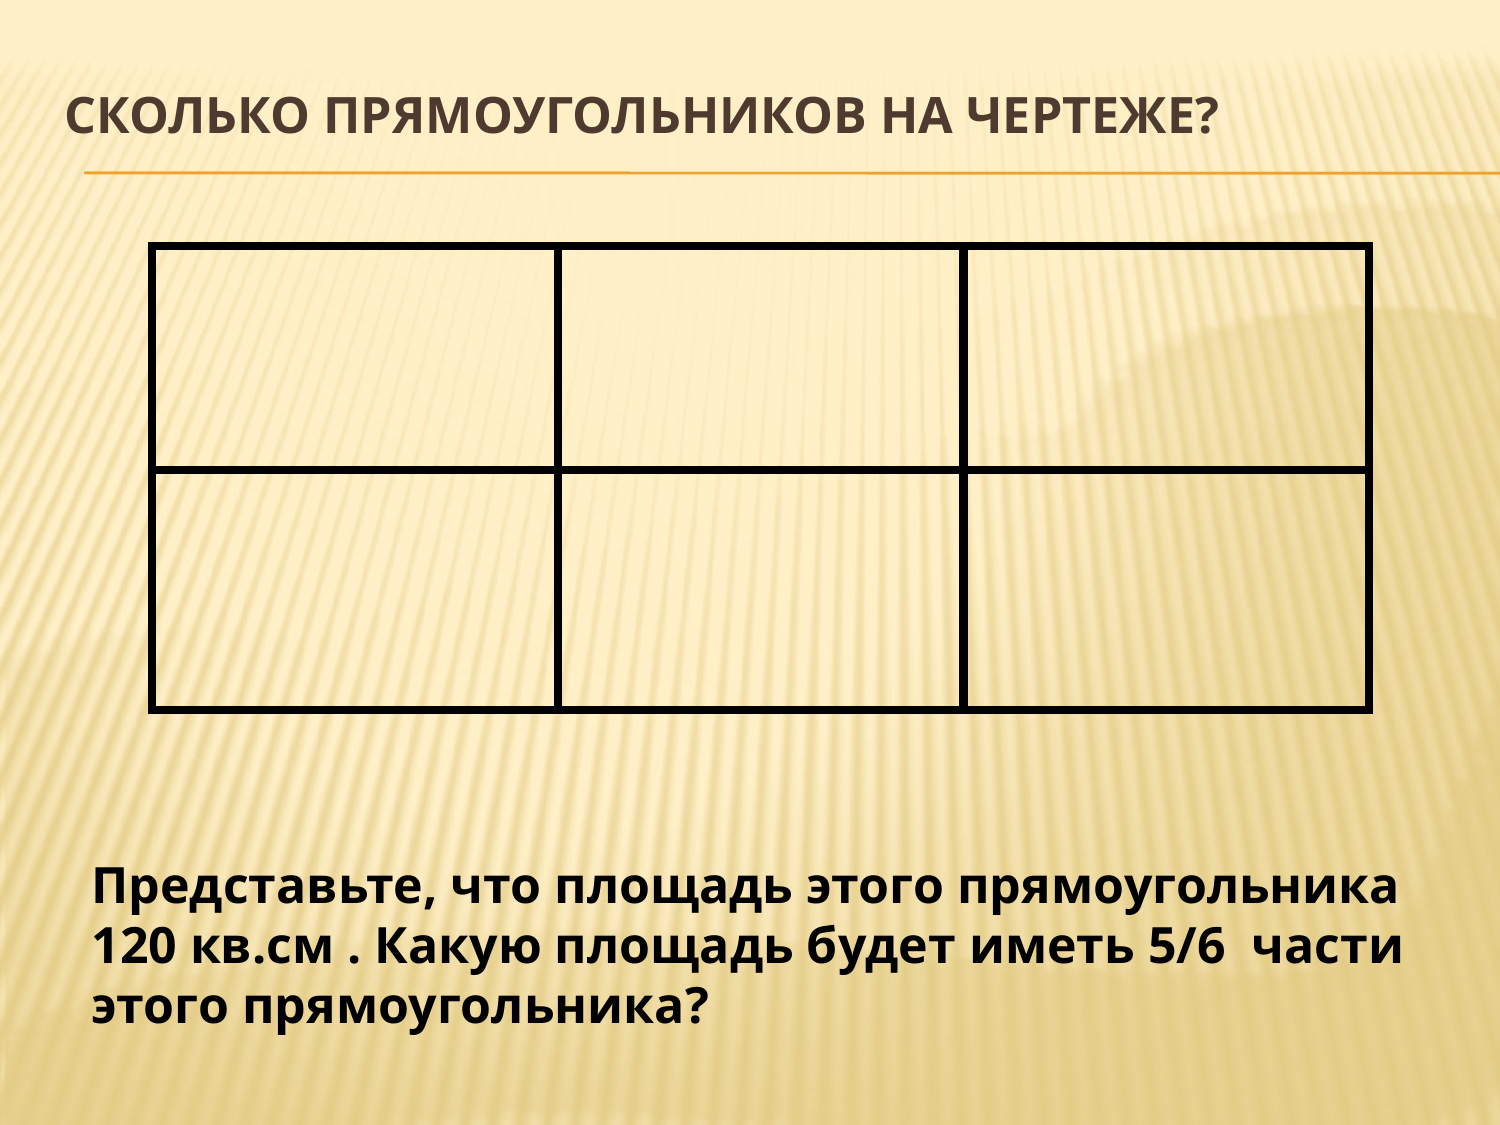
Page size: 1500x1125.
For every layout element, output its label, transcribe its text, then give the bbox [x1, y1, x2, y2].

table_header [562, 250, 959, 466]
table_header [968, 250, 1365, 466]
text_box Представьте, что площадь этого прямоугольника 120 кв.см . Какую площадь будет иметь 5/6 части этого прямоугольника? [76, 845, 1459, 1086]
table_cell [562, 474, 959, 706]
table_cell [156, 474, 554, 706]
table_cell [968, 474, 1365, 706]
title Сколько прямоугольников на чертеже? [50, 75, 1475, 213]
table_header [156, 250, 554, 466]
